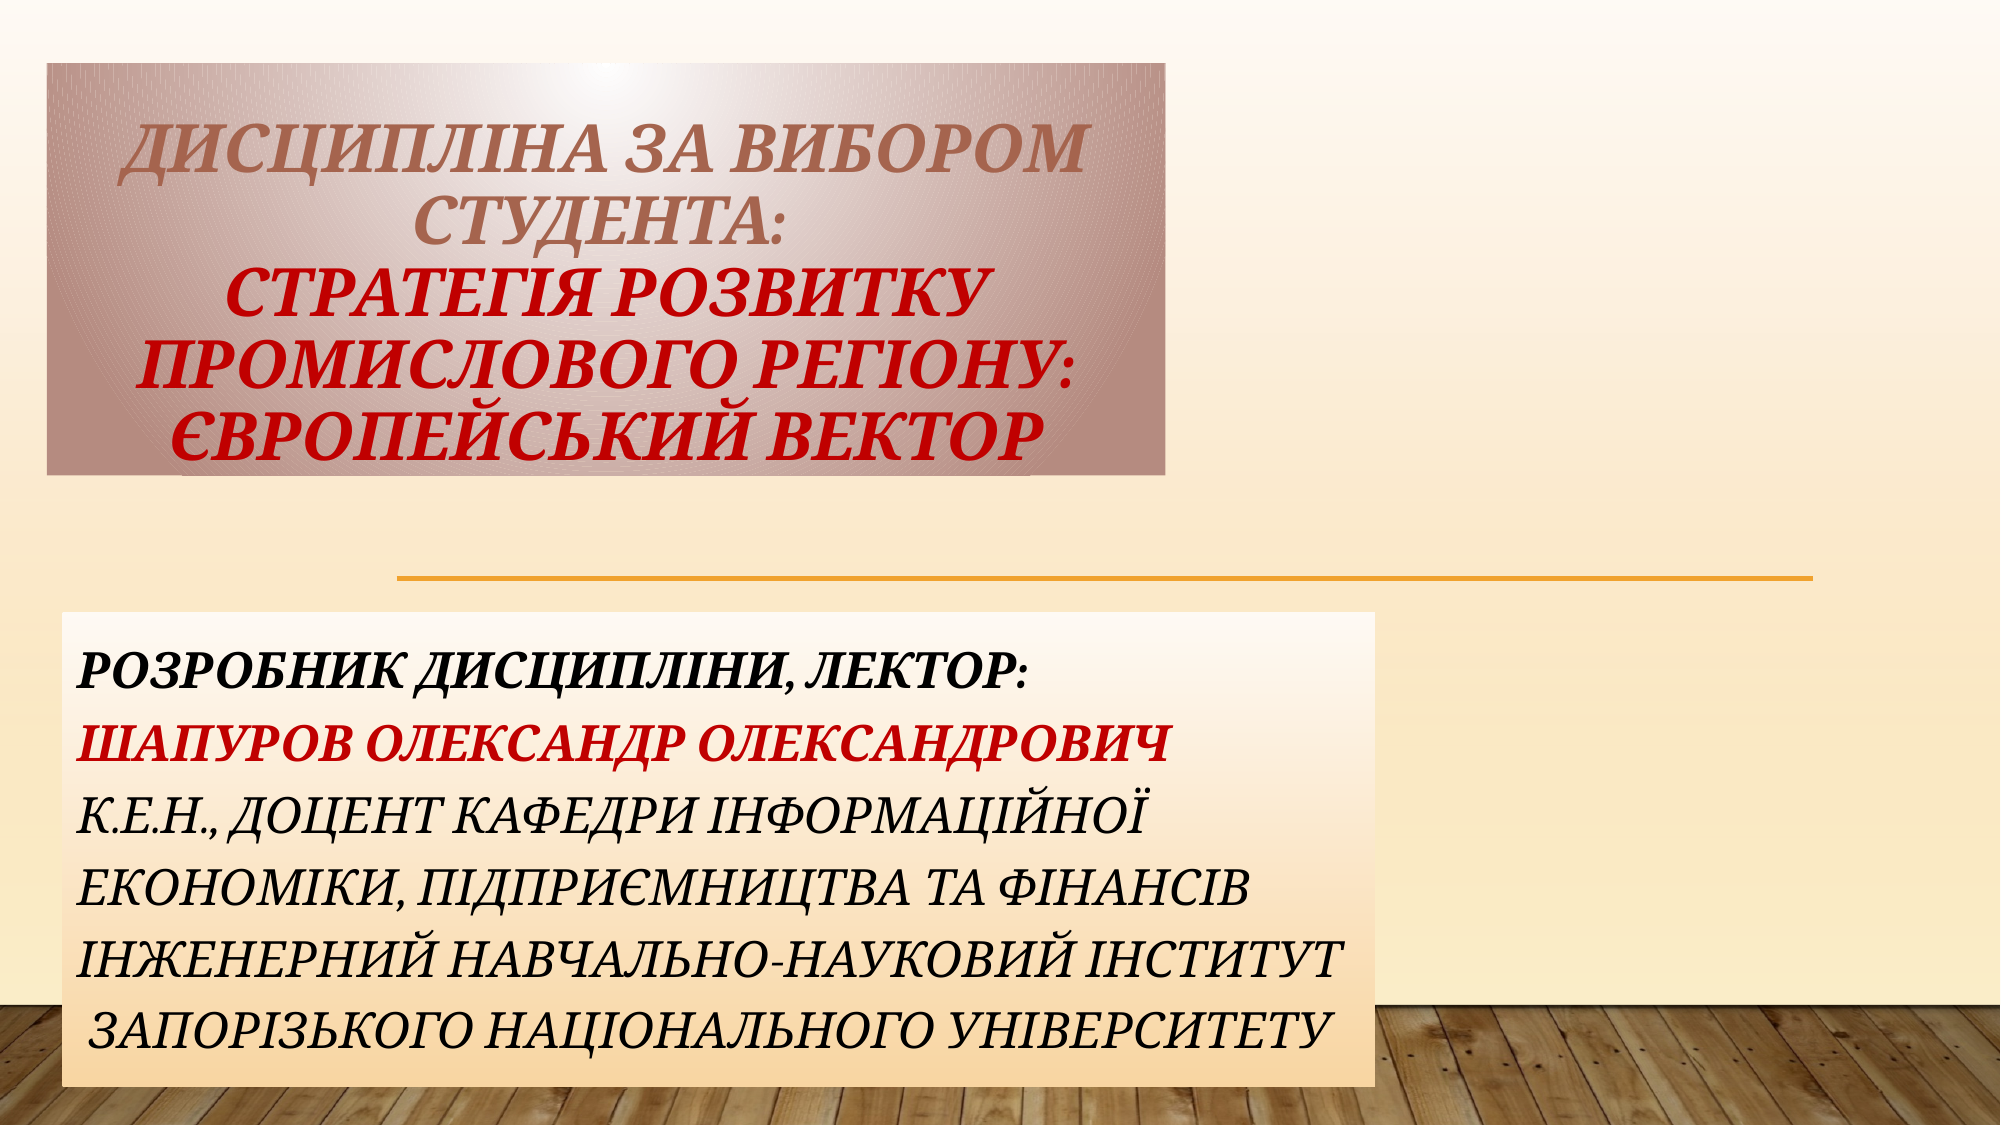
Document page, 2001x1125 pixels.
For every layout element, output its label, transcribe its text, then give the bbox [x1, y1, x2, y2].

subtitle розробник дисципліни, лектор: Шапуров Олександр Олександрович К.е.н., доцент кафедри інформаційної економіки, підприємництва та фінансів Інженерний навчально-науковИЙ інститут Запорізького національного університету [62, 612, 1375, 1087]
picture [0, 1005, 2000, 1125]
title ДИСЦИПЛІНА ЗА ВИБОРОМ СТУДЕНТА: Стратегія розвитку промислового регіону: Європейський вектор [46, 63, 1166, 476]
